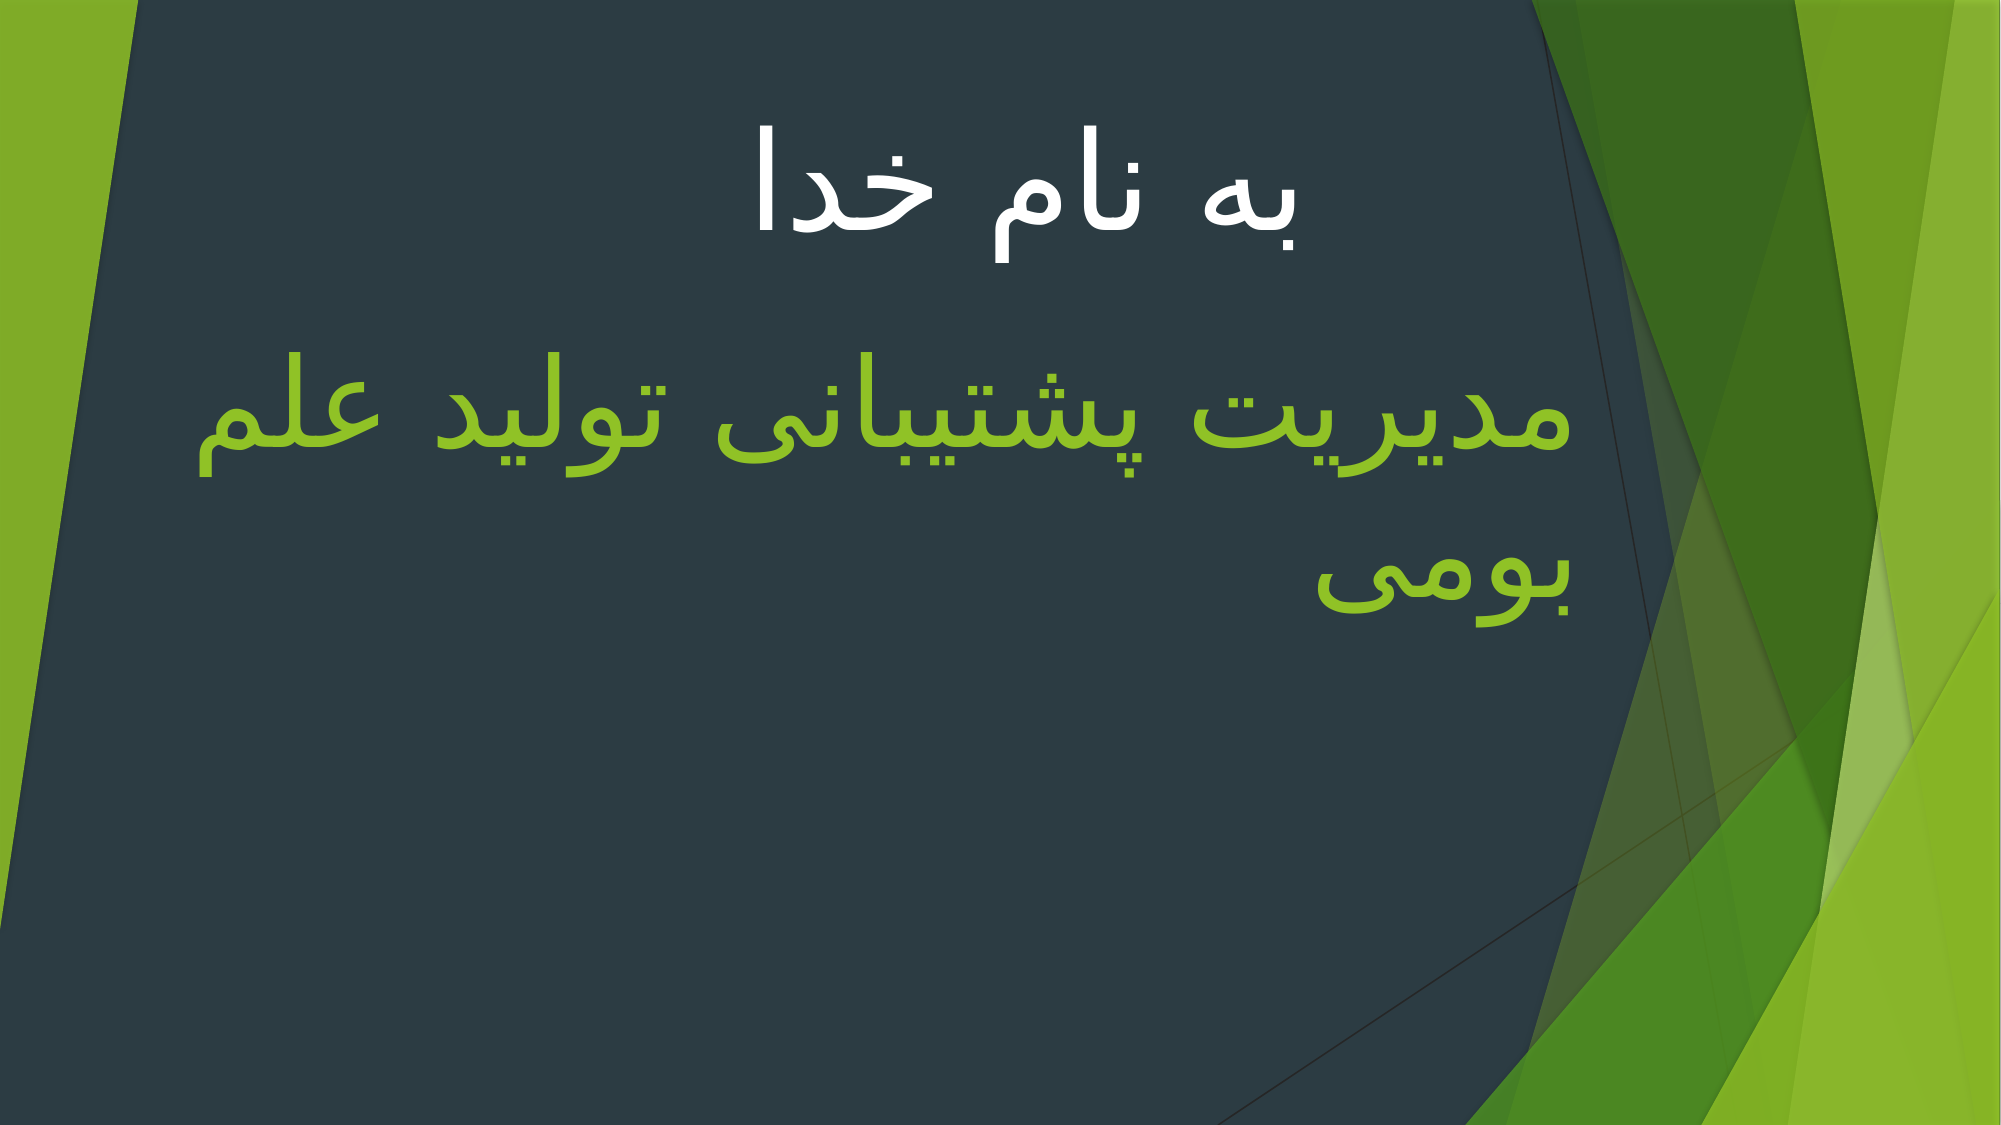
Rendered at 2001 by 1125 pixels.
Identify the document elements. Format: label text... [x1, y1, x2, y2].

title مدیریت پشتیبانی تولید علم بومی [38, 329, 1596, 631]
text_box به نام خدا [732, 86, 1887, 266]
